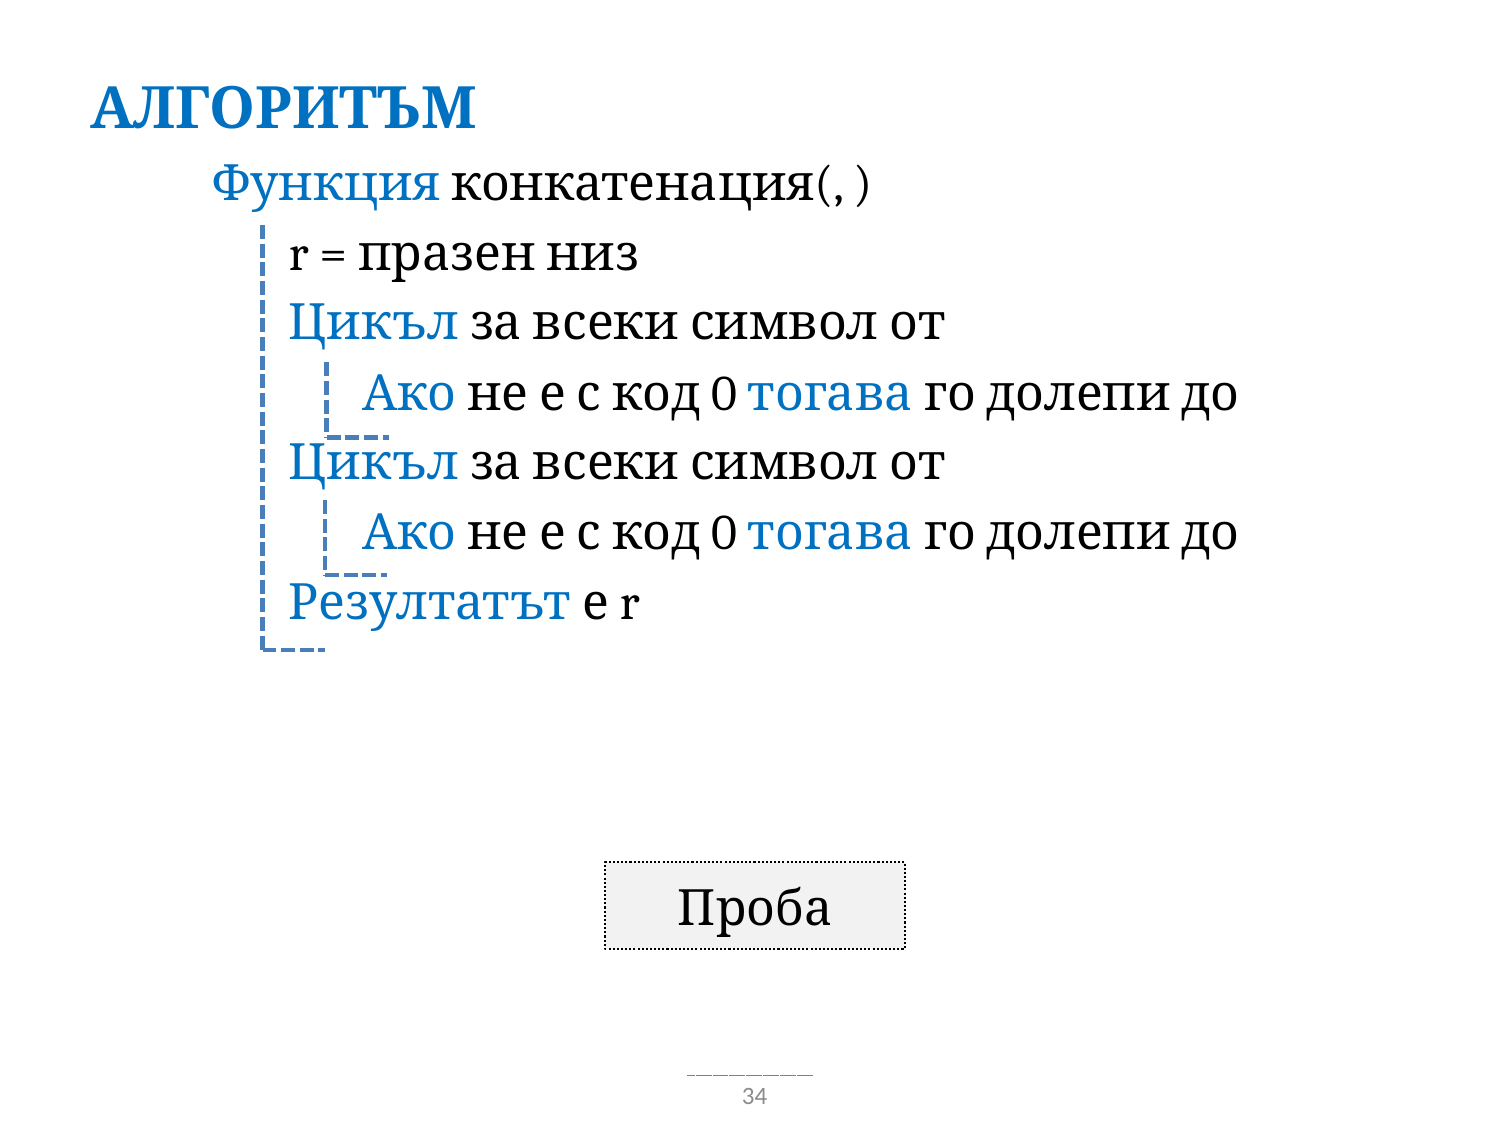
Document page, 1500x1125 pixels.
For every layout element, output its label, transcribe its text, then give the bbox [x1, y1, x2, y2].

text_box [326, 362, 390, 438]
text_box Проба [603, 860, 907, 951]
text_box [324, 499, 388, 576]
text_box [262, 224, 326, 651]
slide_number 34 [579, 1065, 930, 1125]
